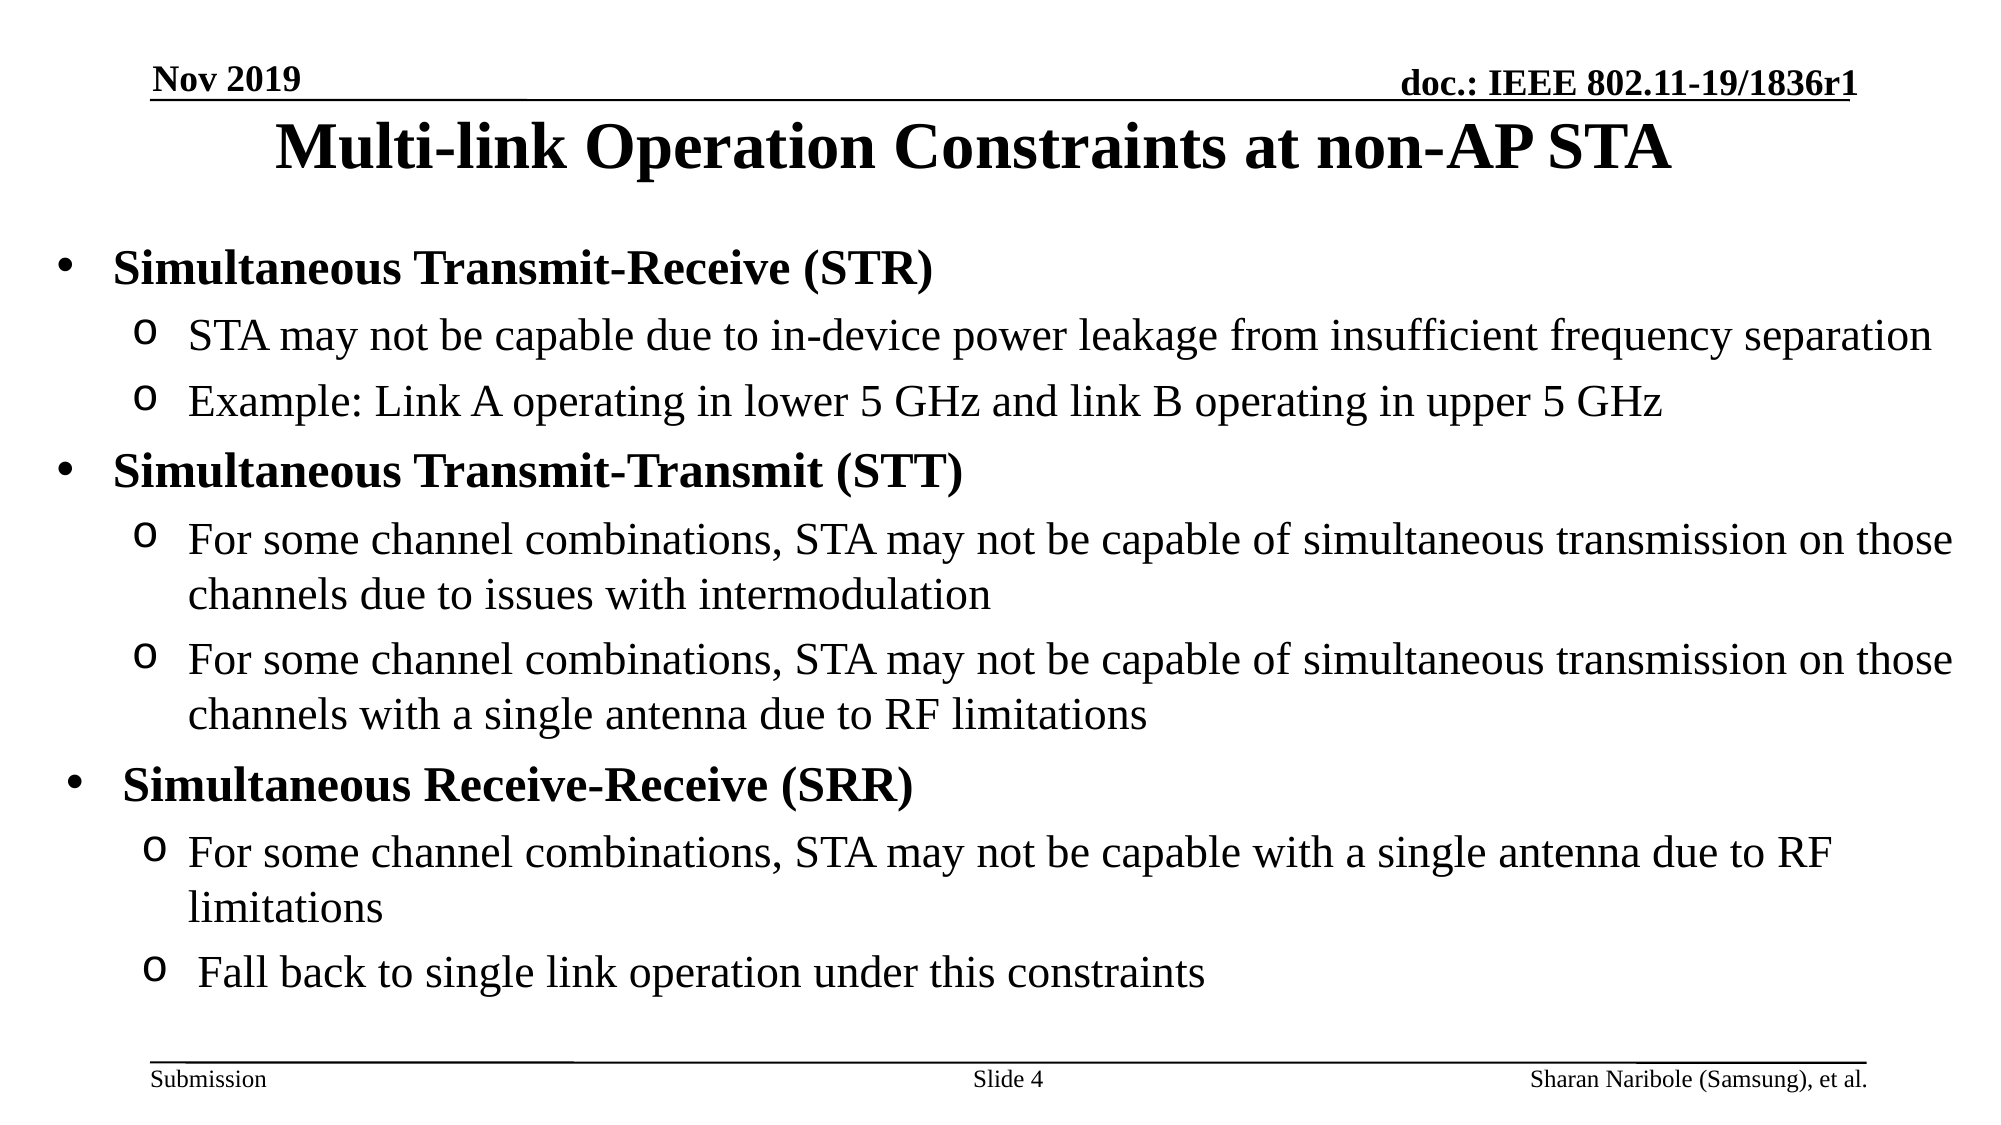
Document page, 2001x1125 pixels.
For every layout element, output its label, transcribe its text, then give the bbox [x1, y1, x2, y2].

list Simultaneous Transmit-Receive (STR) STA may not be capable due to in-device power leakage from insufficient frequency separation Example: Link A operating in lower 5 GHz and link B operating in upper 5 GHz Simultaneous Transmit-Transmit (STT) For some channel combinations, STA may not be capable of simultaneous transmission on those channels due to issues with intermodulation For some channel combinations, STA may not be capable of simultaneous transmission on those channels with a single antenna due to RF limitations Simultaneous Receive-Receive (SRR) For some channel combinations, STA may not be capable with a single antenna due to RF limitations Fall back to single link operation under this constraints [41, 226, 1975, 767]
slide_number Slide 4 [950, 1061, 1067, 1123]
footer Sharan Naribole (Samsung), et al. [1171, 1061, 1869, 1093]
title Multi-link Operation Constraints at non-AP STA [124, 54, 1825, 226]
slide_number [152, 54, 563, 100]
